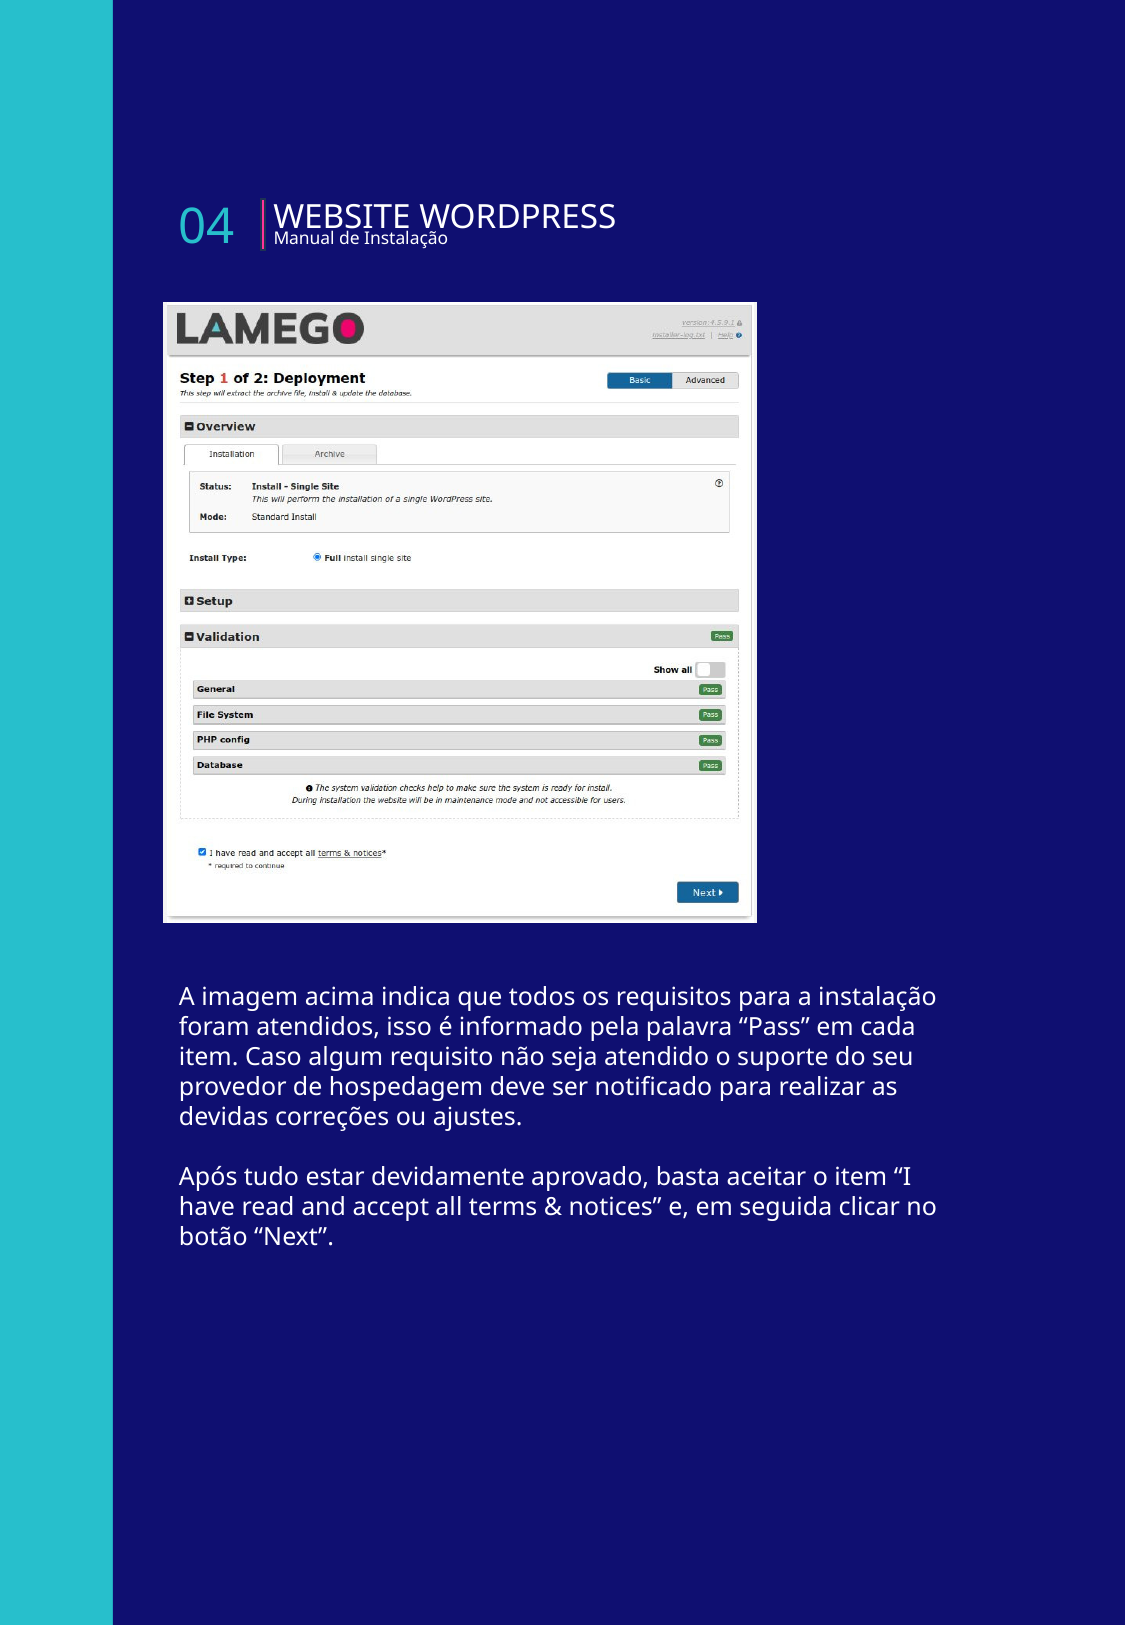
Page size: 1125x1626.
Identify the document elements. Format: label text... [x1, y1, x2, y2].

text_box A imagem acima indica que todos os requisitos para a instalação foram atendidos, isso é informado pela palavra “Pass” em cada item. Caso algum requisito não seja atendido o suporte do seu provedor de hospedagem deve ser notificado para realizar as devidas correções ou ajustes. Após tudo estar devidamente aprovado, basta aceitar o item “I have read and accept all terms & notices” e, em seguida clicar no botão “Next”. [164, 973, 971, 1258]
text_box WEBSITE WORDPRESS [258, 187, 971, 243]
text_box 04 [163, 187, 275, 262]
text_box [112, 0, 1125, 1625]
picture [163, 302, 757, 923]
text_box Manual de Instalação [258, 219, 1065, 256]
